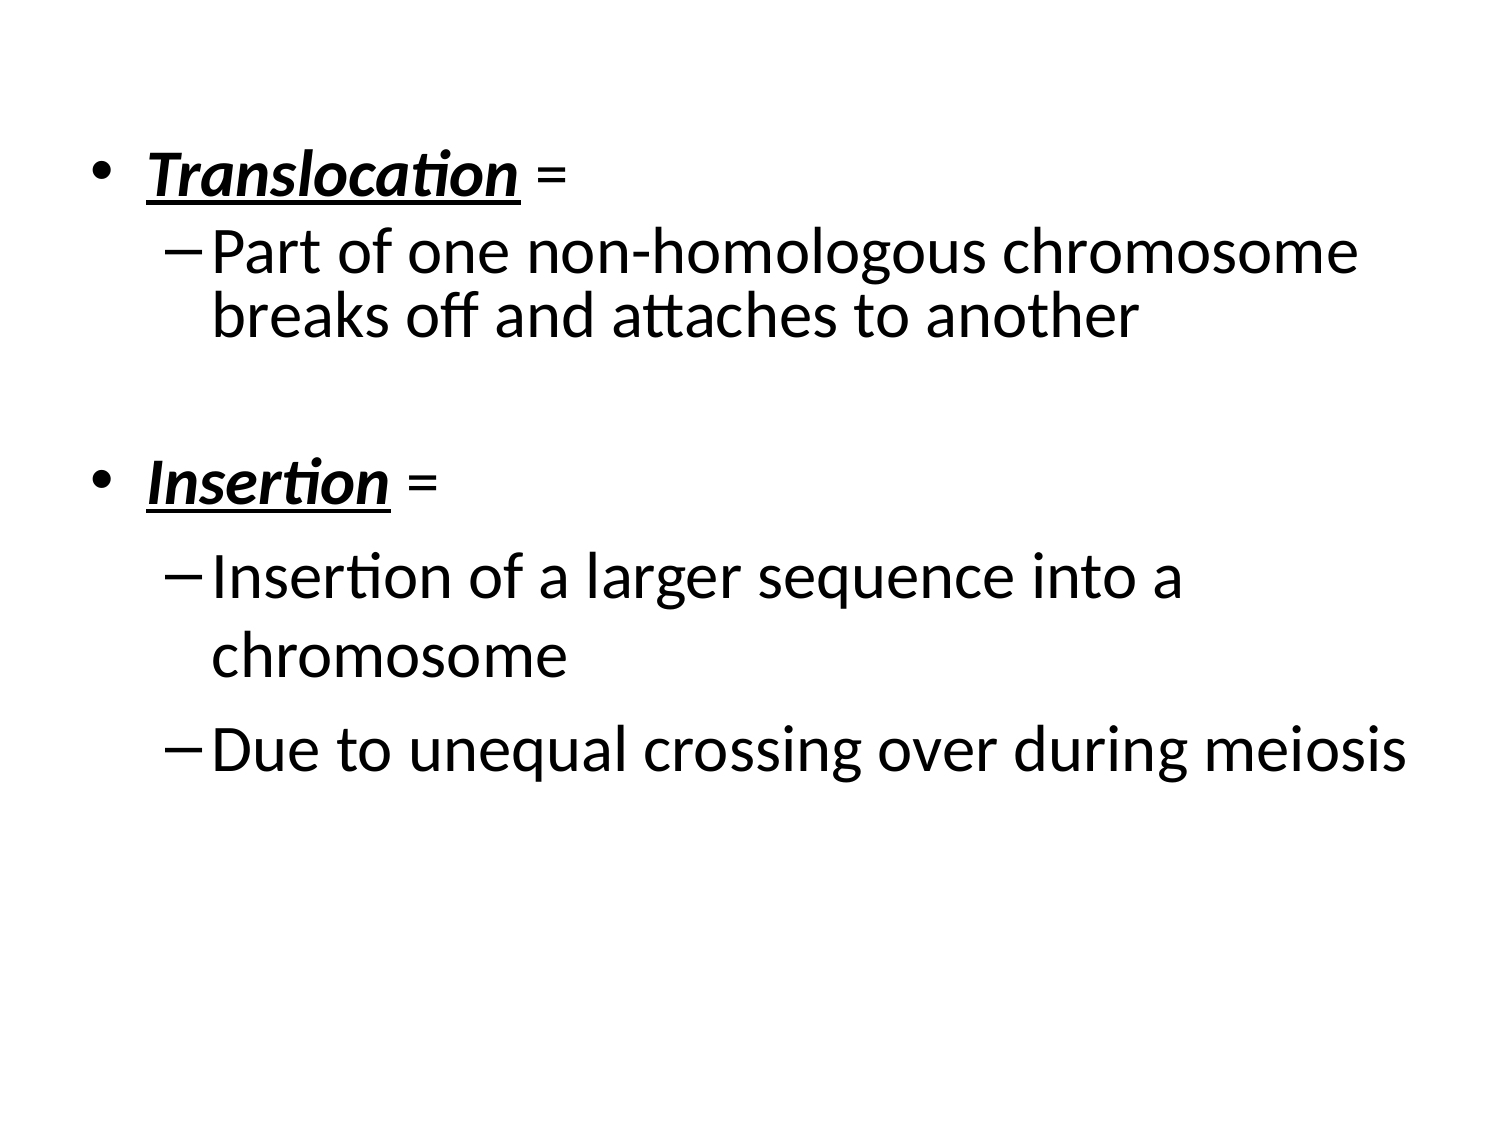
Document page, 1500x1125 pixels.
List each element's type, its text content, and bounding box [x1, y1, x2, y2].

list Translocation = Part of one non-homologous chromosome breaks off and attaches to another Insertion = Insertion of a larger sequence into a chromosome Due to unequal crossing over during meiosis [75, 137, 1425, 1005]
